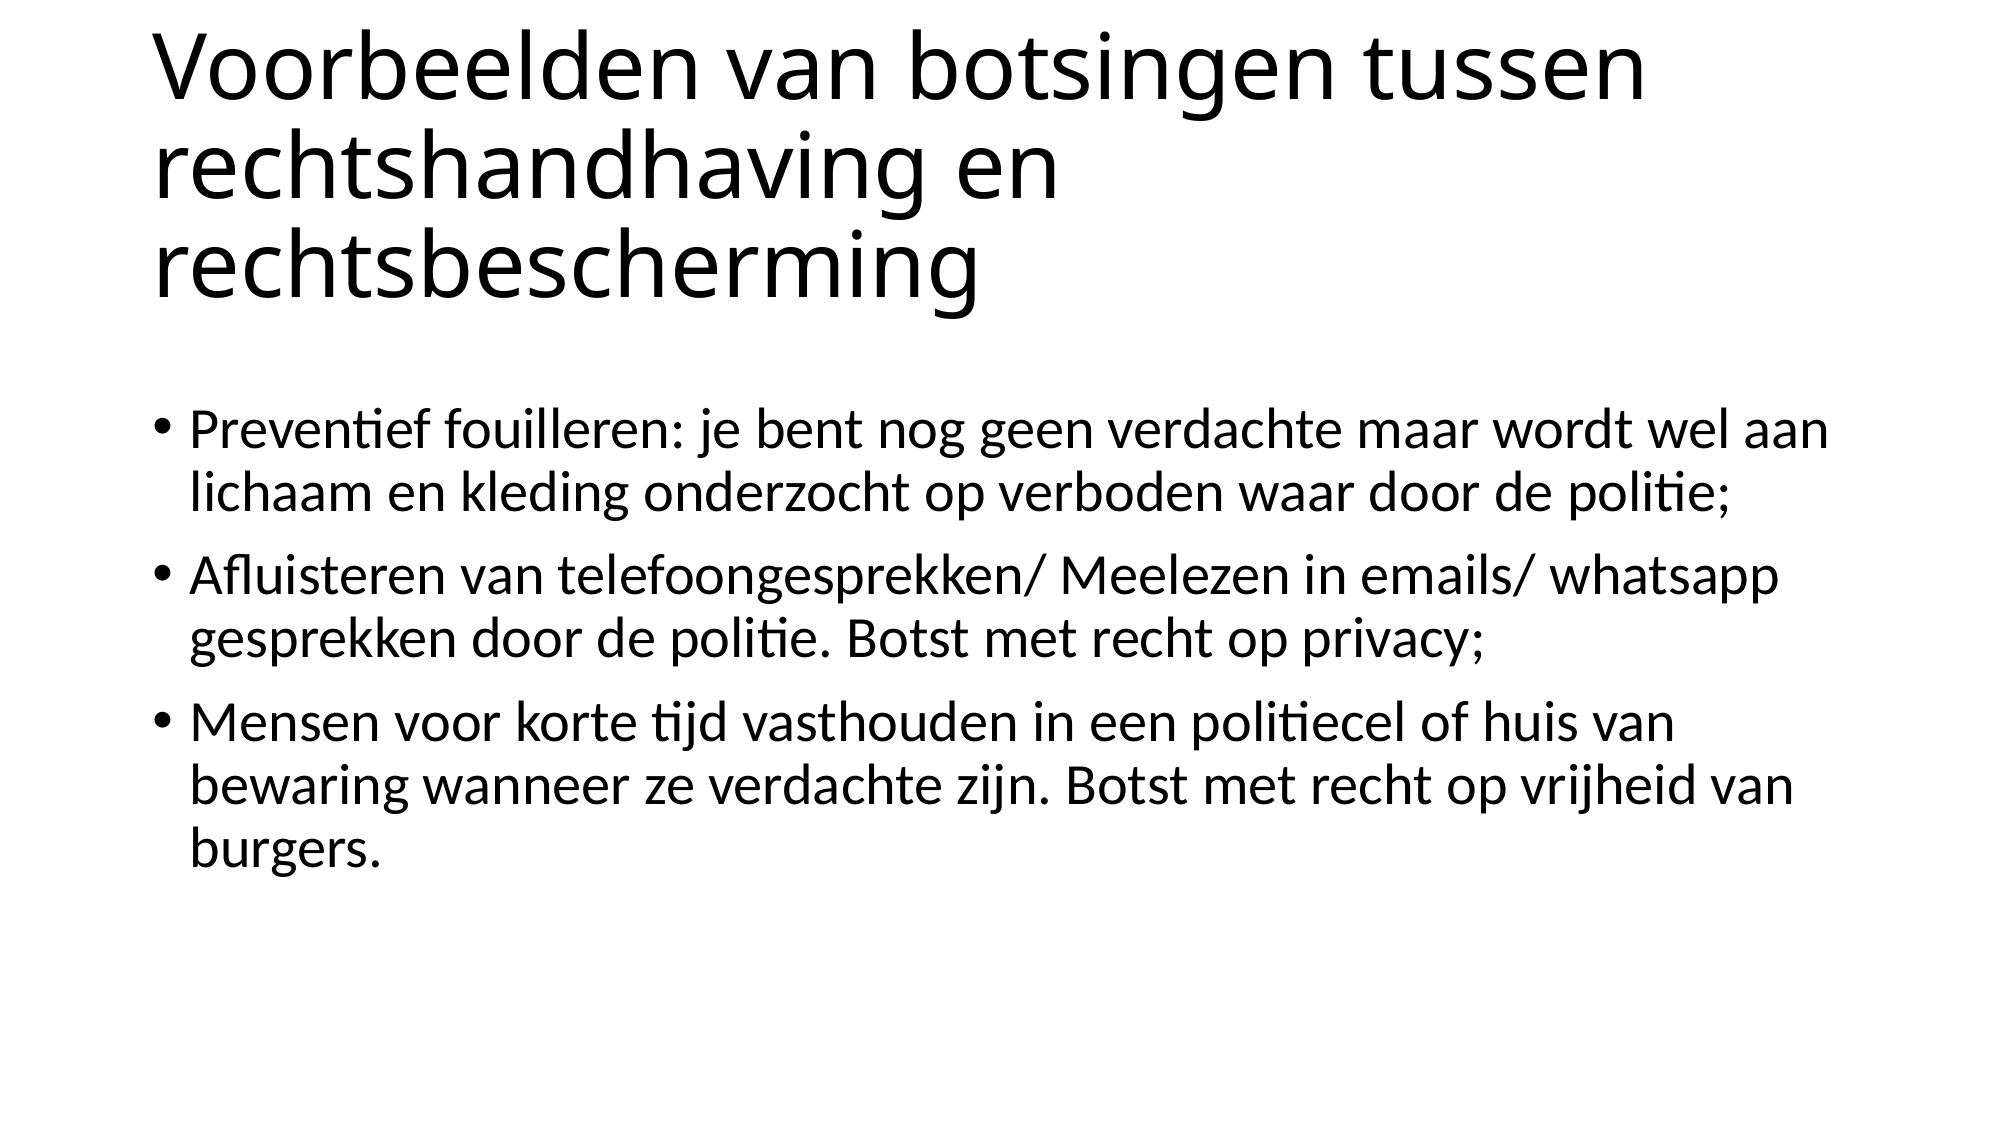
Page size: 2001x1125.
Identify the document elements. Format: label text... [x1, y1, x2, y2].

list Preventief fouilleren: je bent nog geen verdachte maar wordt wel aan lichaam en kleding onderzocht op verboden waar door de politie; Afluisteren van telefoongesprekken/ Meelezen in emails/ whatsapp gesprekken door de politie. Botst met recht op privacy; Mensen voor korte tijd vasthouden in een politiecel of huis van bewaring wanneer ze verdachte zijn. Botst met recht op vrijheid van burgers. [137, 299, 1863, 1014]
title Voorbeelden van botsingen tussen rechtshandhaving en rechtsbescherming [137, 59, 1863, 278]
